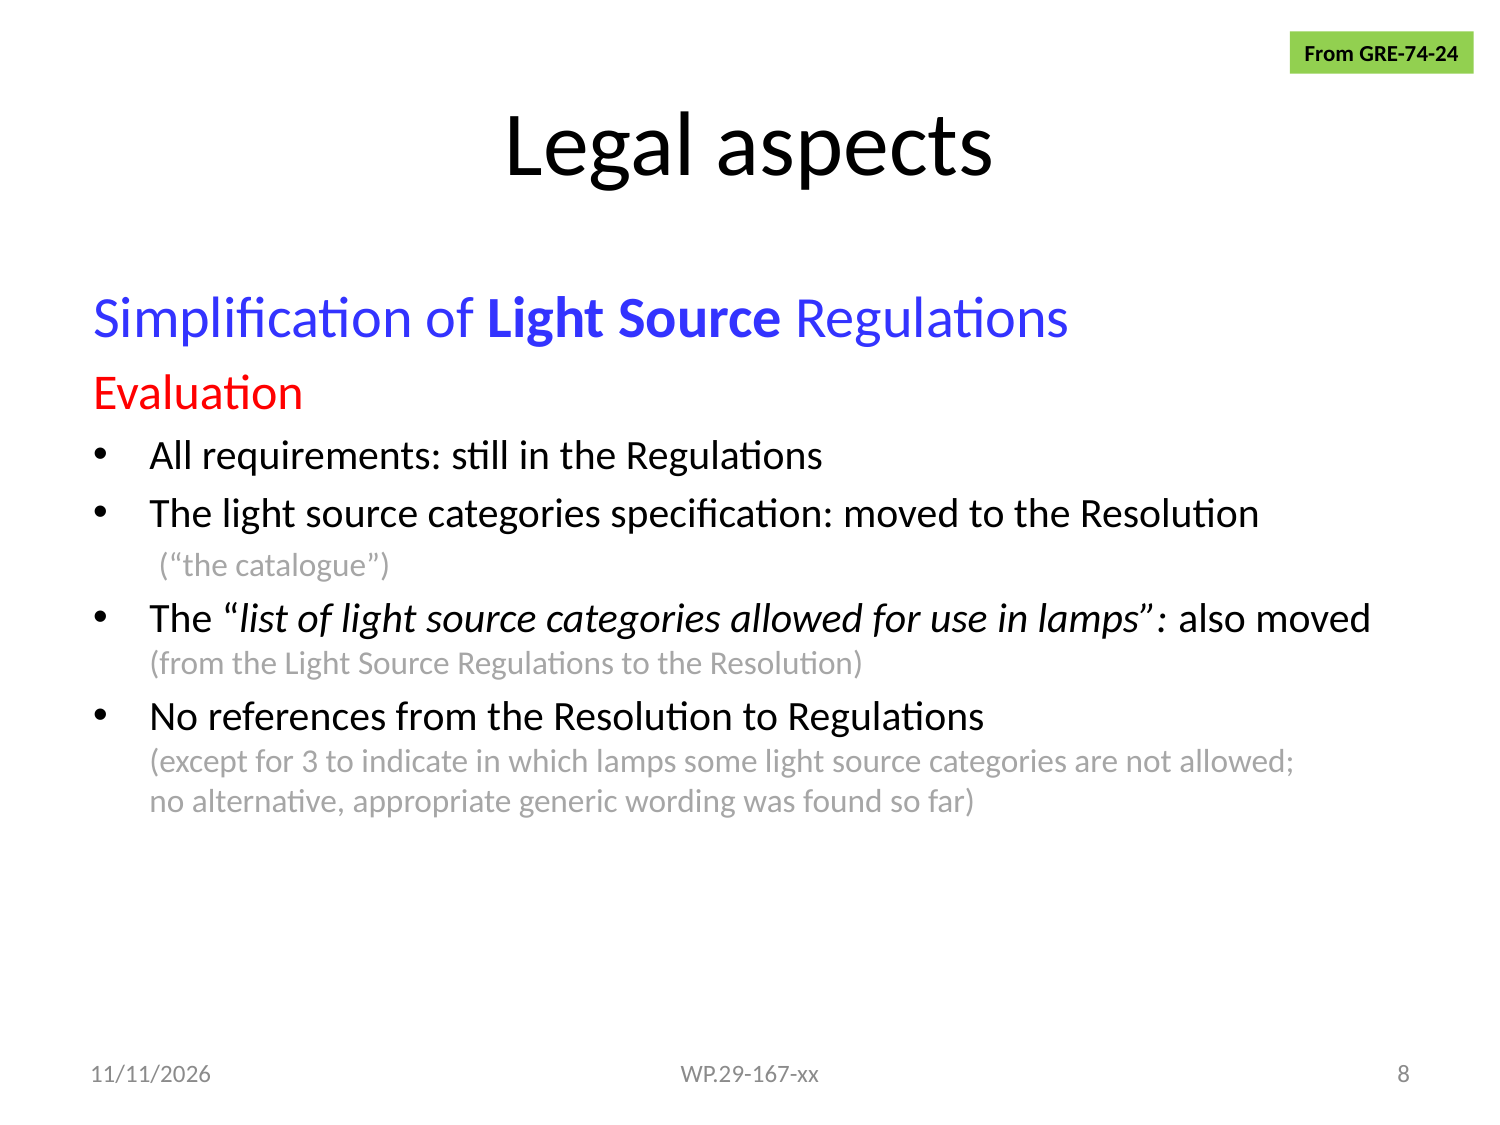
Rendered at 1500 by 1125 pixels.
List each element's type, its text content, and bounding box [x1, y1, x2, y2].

title Legal aspects [75, 45, 1425, 233]
footer WP.29-167-xx [512, 1042, 988, 1103]
slide_number 8 [1074, 1042, 1425, 1103]
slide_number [75, 1042, 425, 1103]
list Simplification of Light Source Regulations Evaluation All requirements: still in the Regulations The light source categories specification: moved to the Resolution (“the catalogue”) The “list of light source categories allowed for use in lamps”: also moved (from the Light Source Regulations to the Resolution) No references from the Resolution to Regulations (except for 3 to indicate in which lamps some light source categories are not allowed; no alternative, appropriate generic wording was found so far) [78, 271, 1405, 973]
text_box From GRE-74-24 [1289, 31, 1474, 74]
